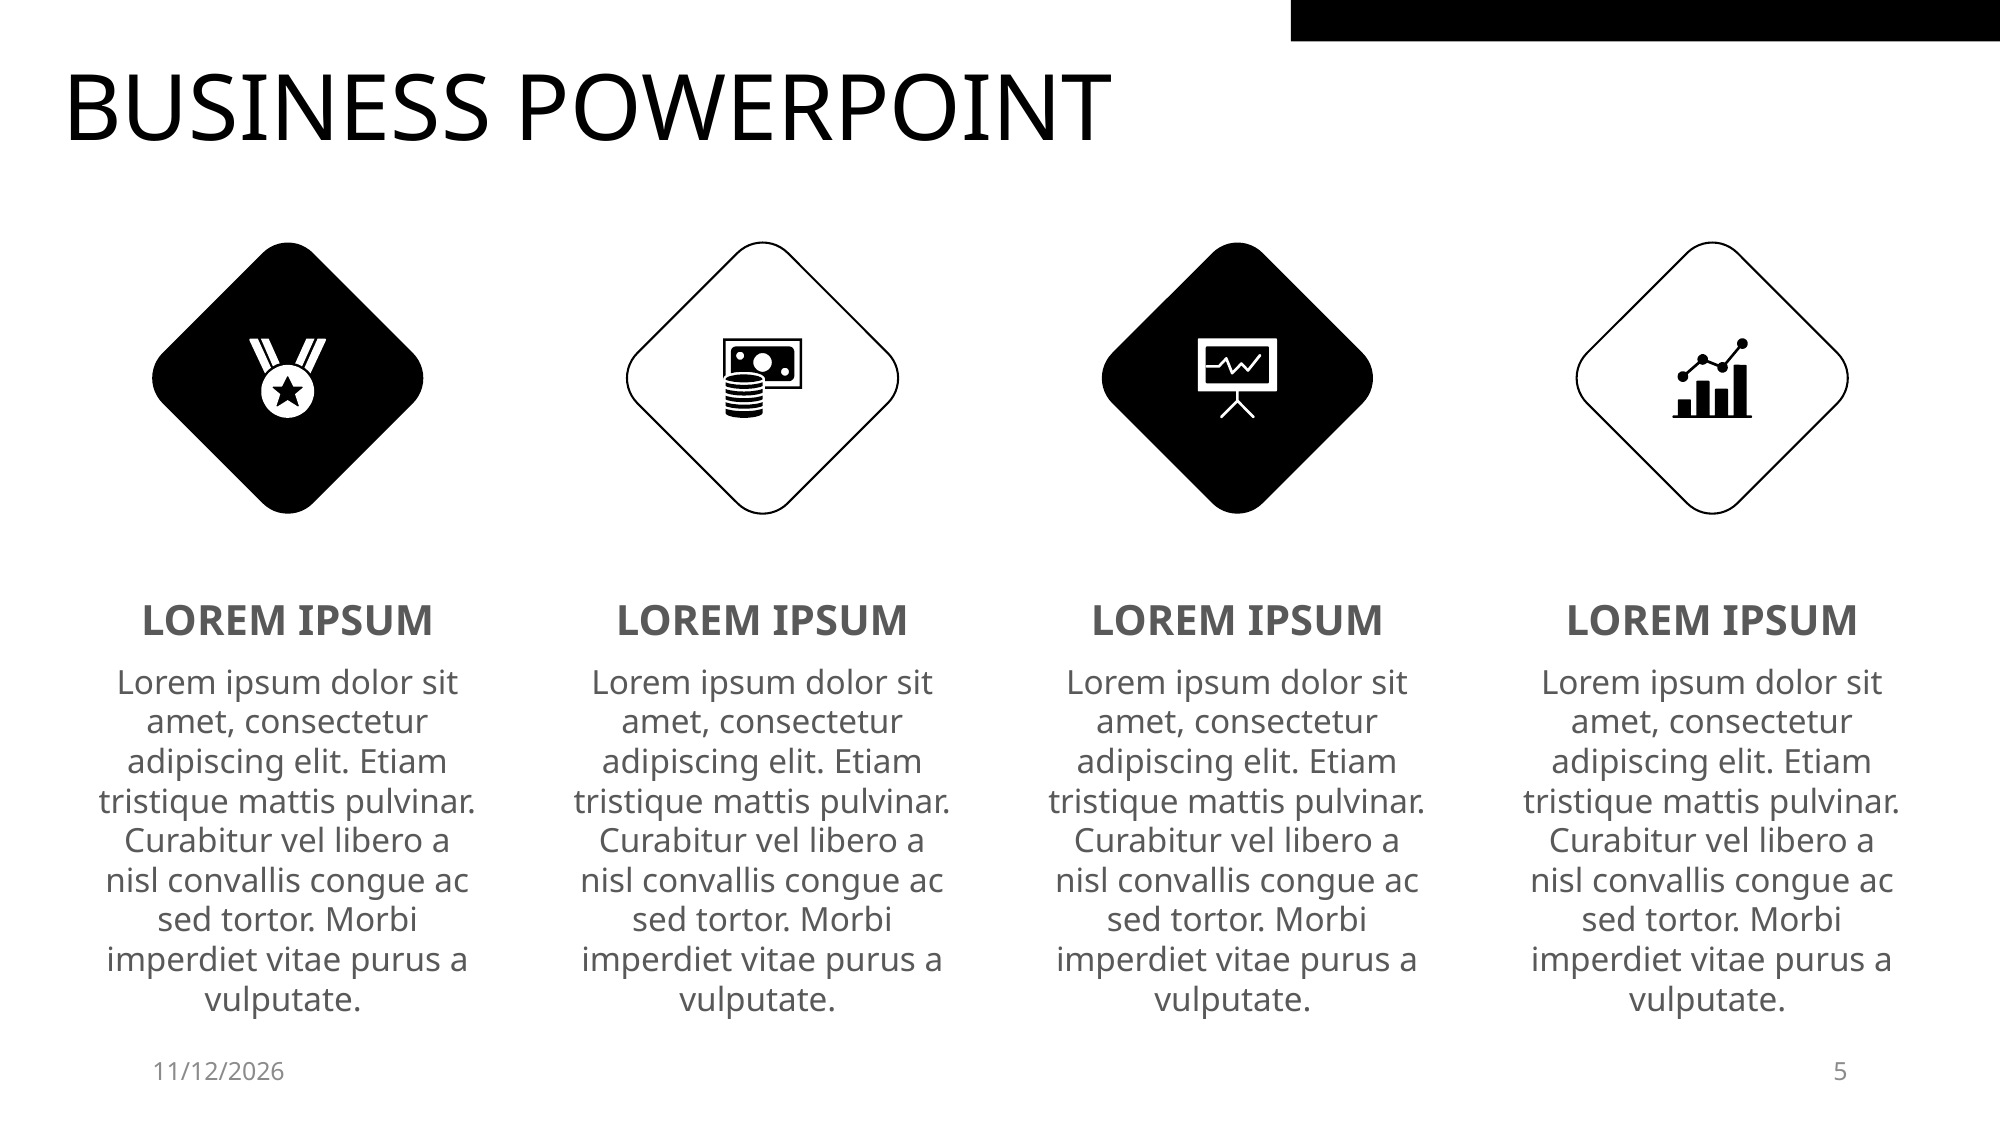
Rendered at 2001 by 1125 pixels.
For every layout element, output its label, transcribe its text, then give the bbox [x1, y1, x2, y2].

text_box Lorem ipsum dolor sit amet, consectetur adipiscing elit. Etiam tristique mattis pulvinar. Curabitur vel libero a nisl convallis congue ac sed tortor. Morbi imperdiet vitae purus a vulputate. [1520, 661, 1904, 1018]
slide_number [137, 1042, 588, 1103]
text_box LOREM IPSUM [1520, 603, 1904, 644]
text_box Lorem ipsum dolor sit amet, consectetur adipiscing elit. Etiam tristique mattis pulvinar. Curabitur vel libero a nisl convallis congue ac sed tortor. Morbi imperdiet vitae purus a vulputate. [96, 661, 480, 1018]
text_box LOREM IPSUM [96, 603, 480, 644]
text_box [151, 241, 425, 515]
text_box Lorem ipsum dolor sit amet, consectetur adipiscing elit. Etiam tristique mattis pulvinar. Curabitur vel libero a nisl convallis congue ac sed tortor. Morbi imperdiet vitae purus a vulputate. [570, 661, 955, 1018]
text_box LOREM IPSUM [570, 603, 955, 644]
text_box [249, 338, 327, 418]
text_box BUSINESS POWERPOINT [47, 41, 1953, 167]
slide_number 5 [1412, 1042, 1863, 1103]
text_box [625, 241, 900, 515]
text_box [1197, 338, 1277, 419]
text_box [1672, 338, 1753, 419]
text_box LOREM IPSUM [1045, 603, 1430, 644]
text_box Lorem ipsum dolor sit amet, consectetur adipiscing elit. Etiam tristique mattis pulvinar. Curabitur vel libero a nisl convallis congue ac sed tortor. Morbi imperdiet vitae purus a vulputate. [1045, 661, 1430, 1018]
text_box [722, 338, 803, 419]
text_box [1290, 0, 2000, 42]
text_box [1575, 241, 1849, 515]
text_box [1100, 241, 1375, 515]
